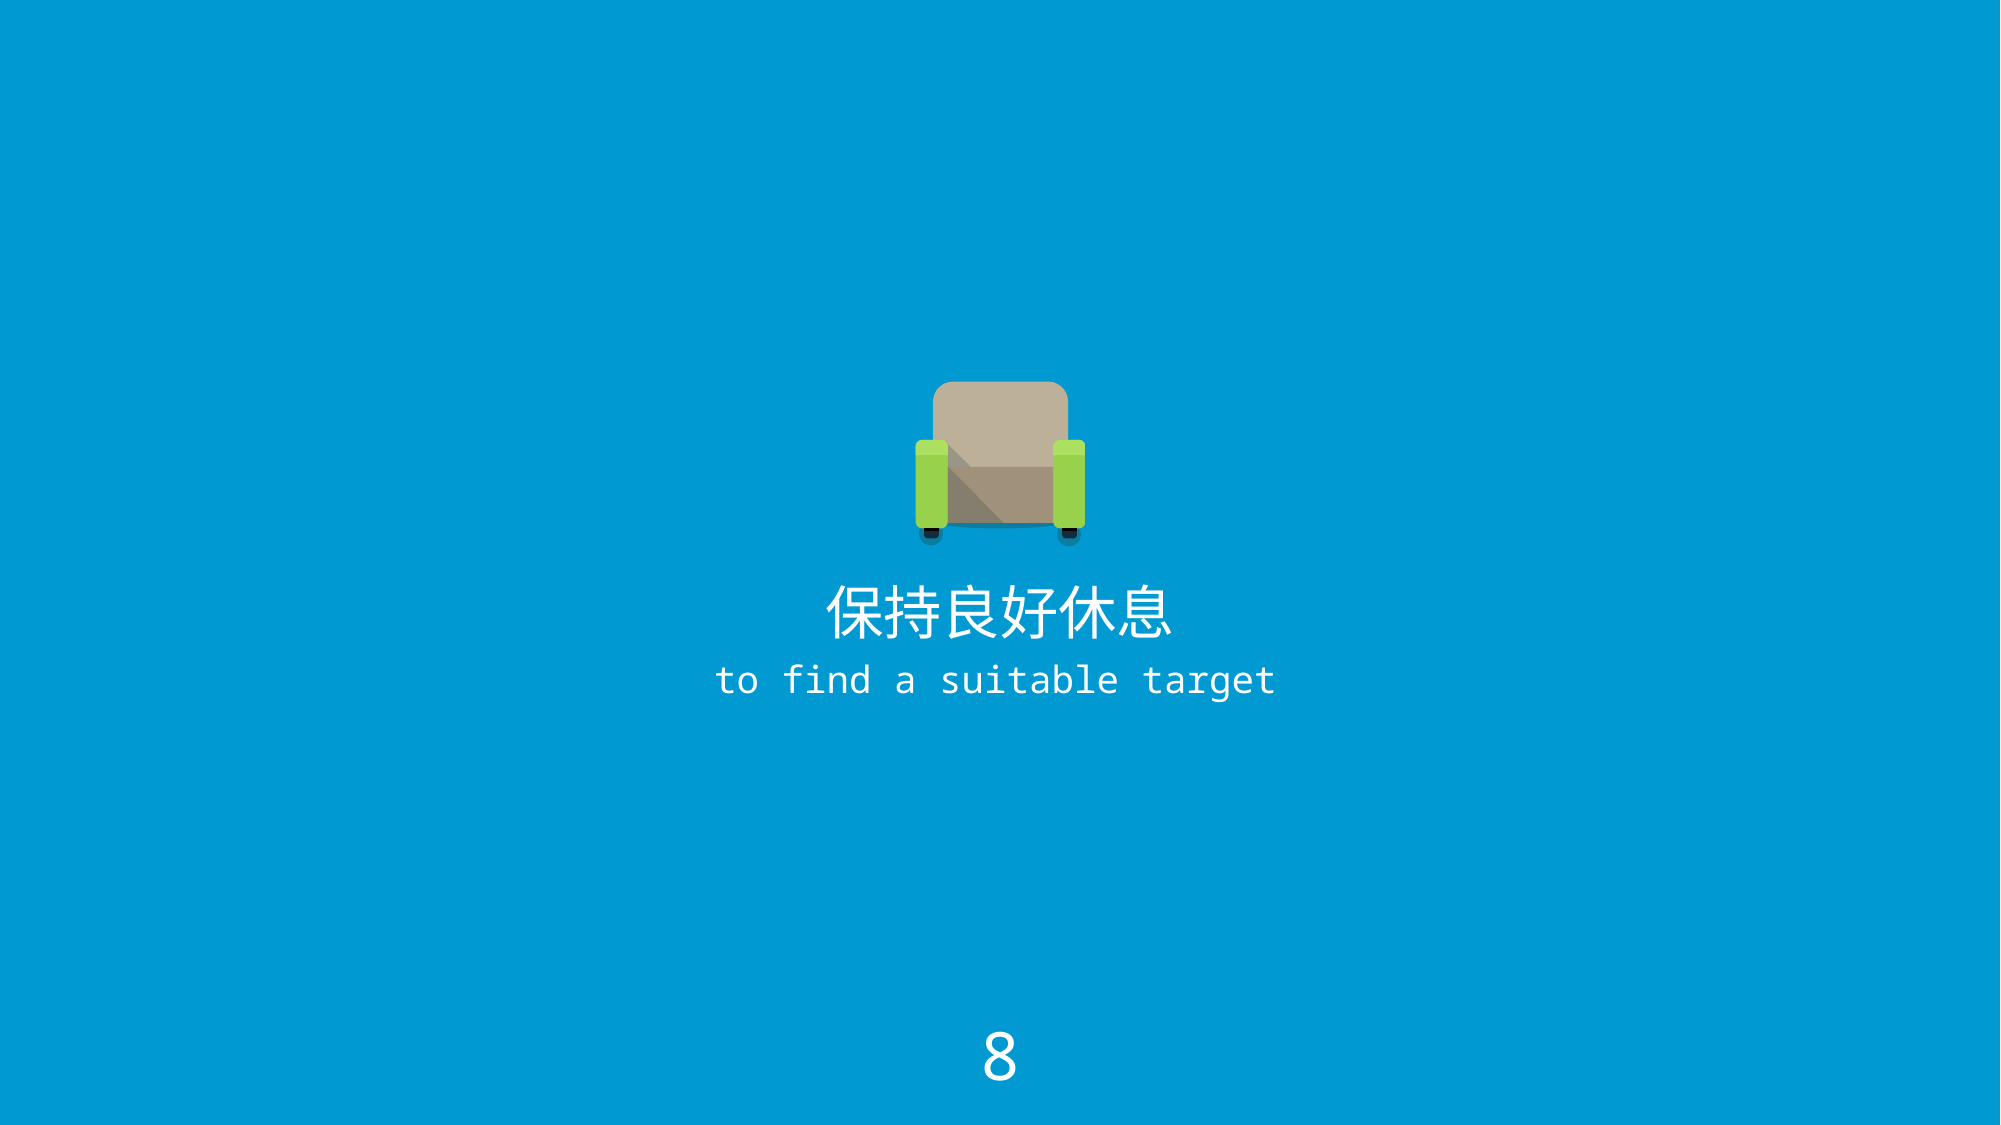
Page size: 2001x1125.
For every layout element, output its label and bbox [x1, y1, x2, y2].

text_box [925, 1006, 1032, 1117]
text_box [793, 381, 1198, 709]
